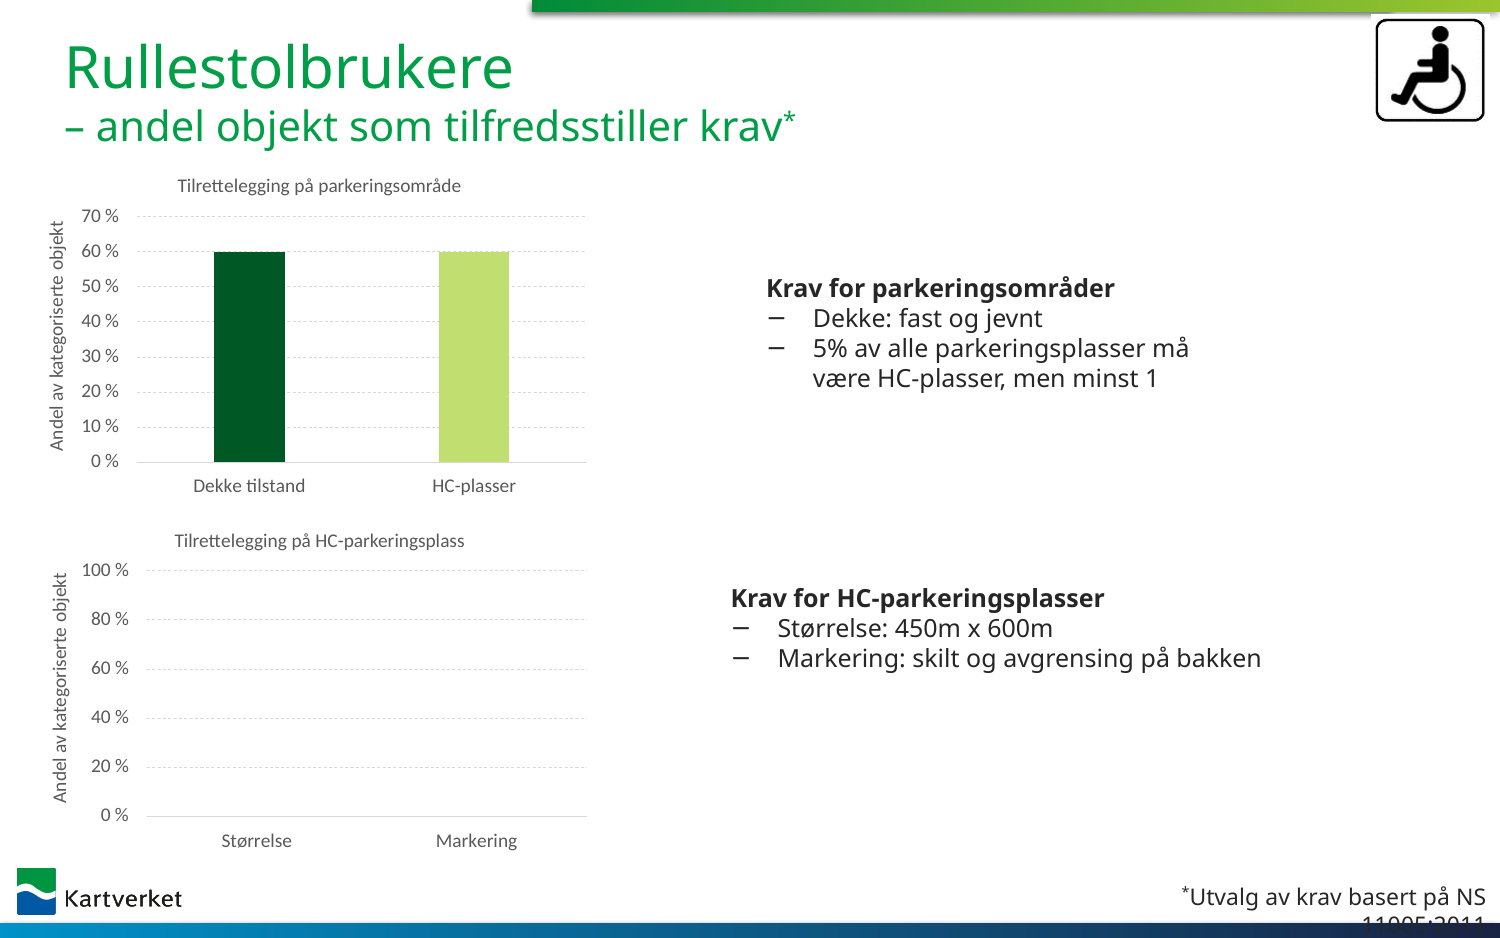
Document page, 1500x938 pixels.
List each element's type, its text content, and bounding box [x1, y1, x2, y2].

picture [1371, 13, 1491, 127]
text_box Krav for parkeringsområder Dekke: fast og jevnt 5% av alle parkeringsplasser må være HC-plasser, men minst 1 [751, 264, 1232, 400]
text_box *Utvalg av krav basert på NS 11005:2011 [1068, 873, 1500, 938]
picture [41, 520, 598, 859]
text_box Rullestolbrukere – andel objekt som tilfredsstiller krav* [49, 23, 1431, 158]
picture [41, 166, 598, 505]
text_box Krav for HC-parkeringsplasser Størrelse: 450m x 600m Markering: skilt og avgrensing på bakken [715, 574, 1278, 680]
